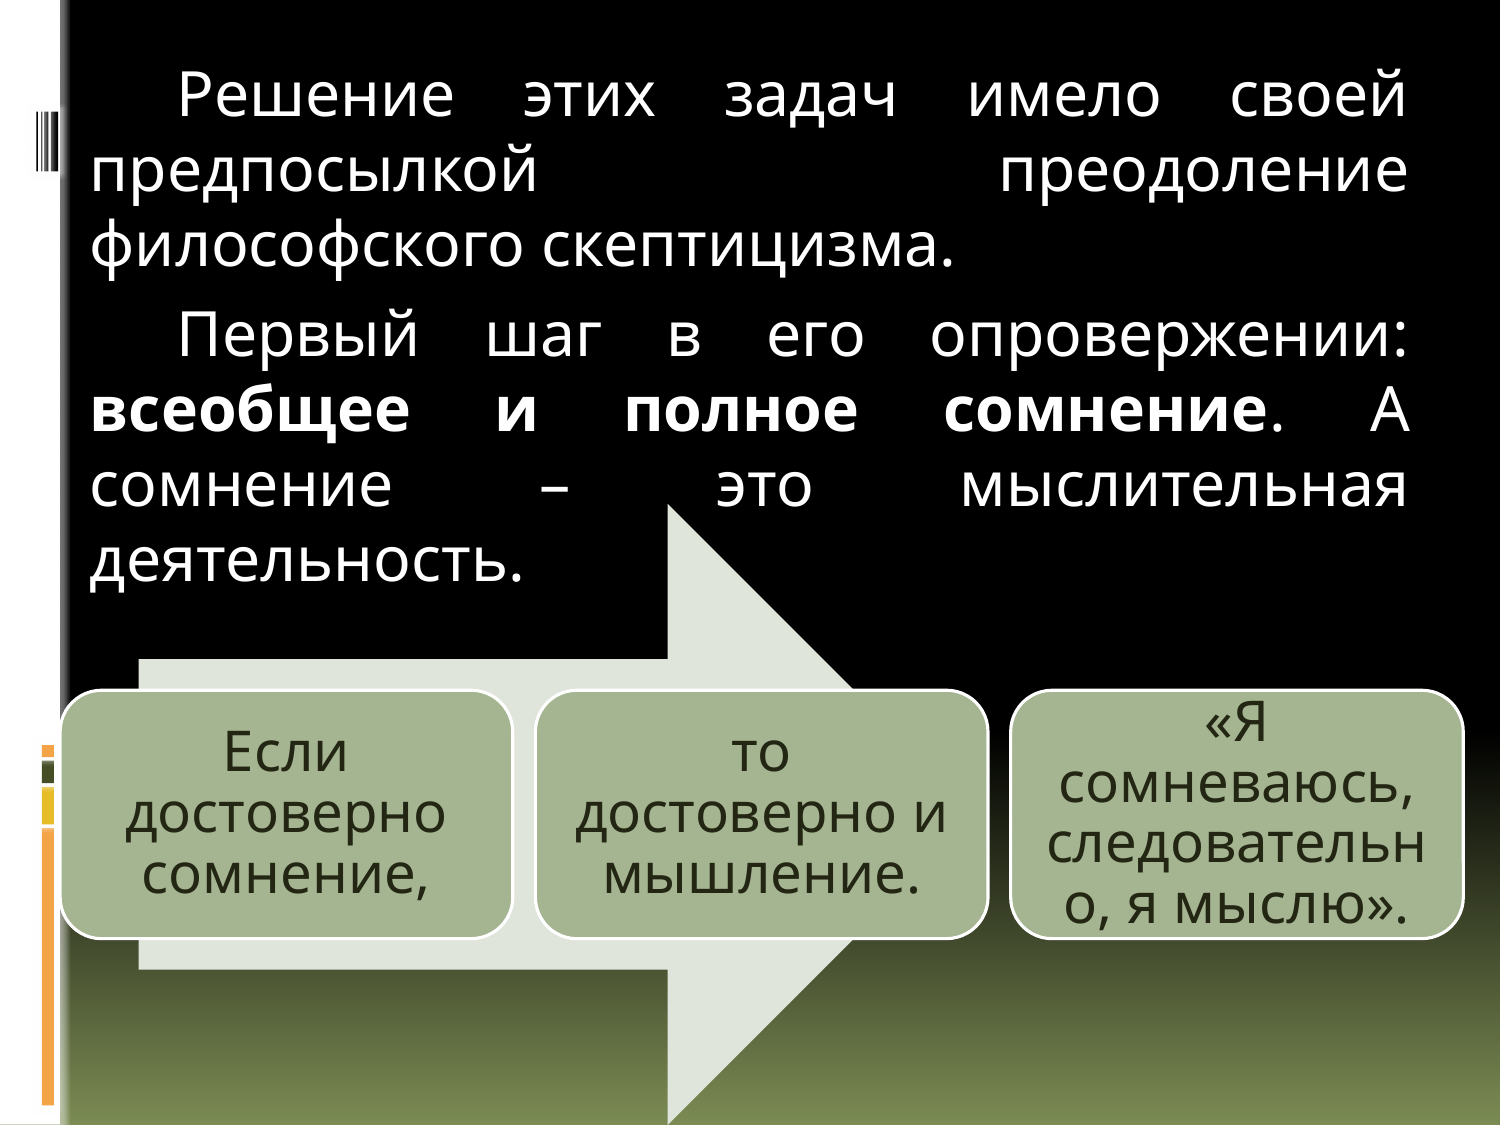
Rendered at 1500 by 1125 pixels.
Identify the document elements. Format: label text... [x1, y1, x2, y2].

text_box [58, 503, 1466, 1125]
list Решение этих задач имело своей предпосылкой преодоление философского скептицизма. Первый шаг в его опровержении: всеобщее и полное сомнение. А сомнение – это мыслительная деятельность. [75, 46, 1425, 495]
